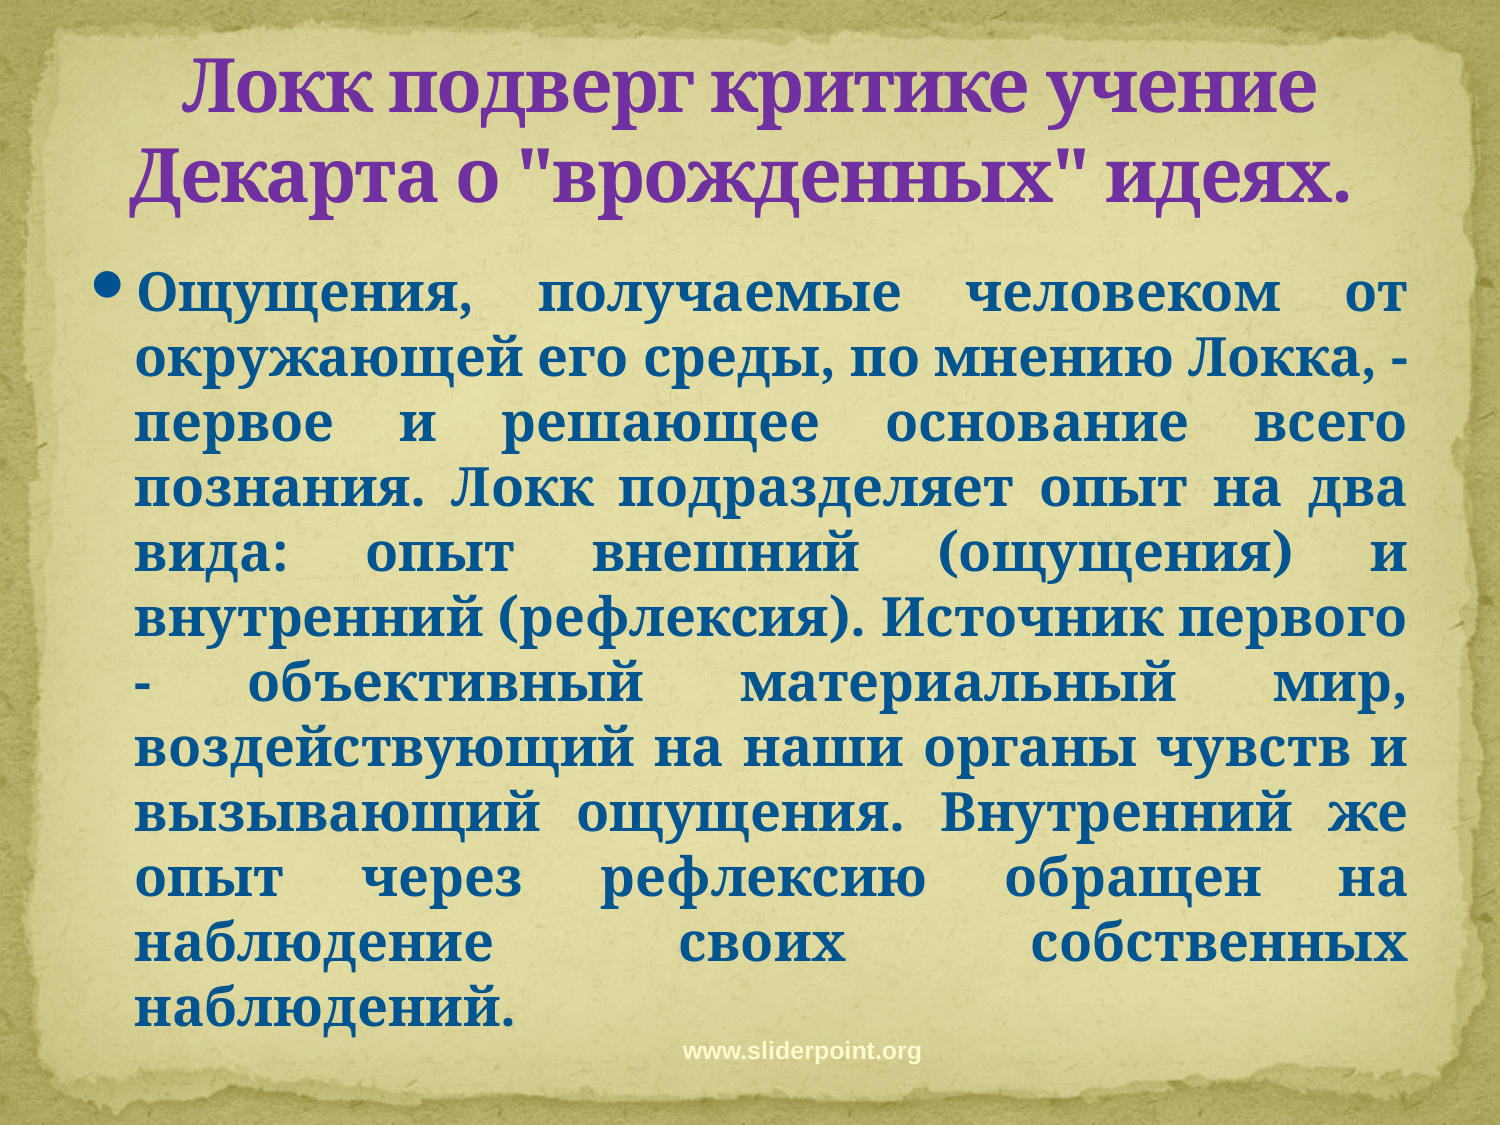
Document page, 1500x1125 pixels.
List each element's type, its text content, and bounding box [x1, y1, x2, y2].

footer www.sliderpoint.org [350, 1017, 938, 1081]
list Ощущения, получаемые человеком от окружающей его среды, по мнению Локка, - первое и решающее основание всего познания. Локк подразделяет опыт на два вида: опыт внешний (ощущения) и внутренний (рефлексия). Источник первого - объективный материальный мир, воздействующий на наши органы чувств и вызывающий ощущения. Внутренний же опыт через рефлексию обращен на наблюдение своих собственных наблюдений. [74, 249, 1426, 1001]
title Локк подверг критике учение Декарта о "врожденных" идеях. [74, 24, 1425, 225]
